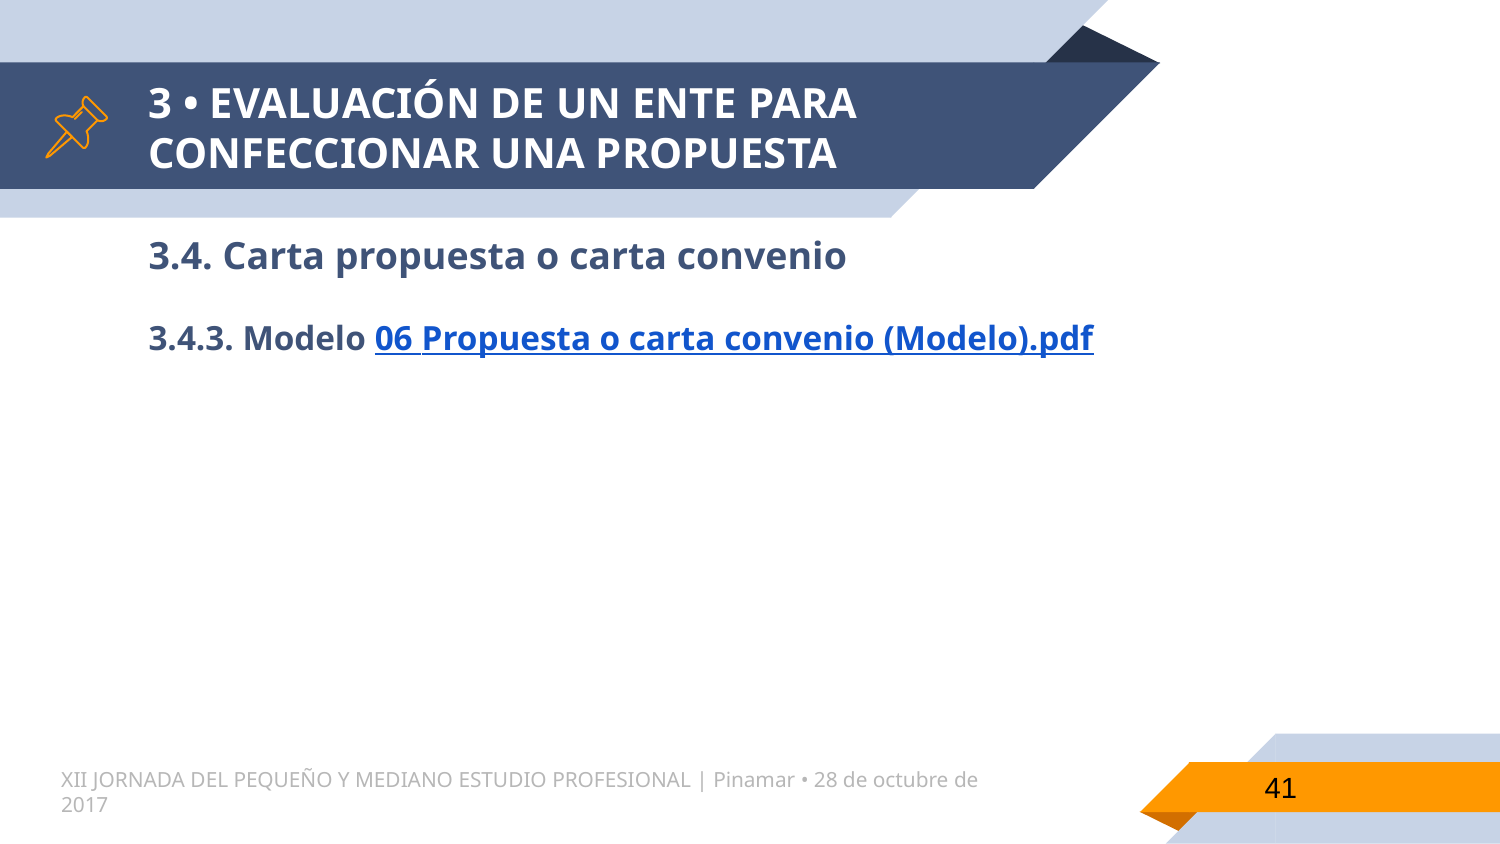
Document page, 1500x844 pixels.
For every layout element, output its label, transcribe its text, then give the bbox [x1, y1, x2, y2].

slide_number 41 [1249, 760, 1494, 813]
text_box 3.4. Carta propuesta o carta convenio 3.4.3. Modelo 06 Propuesta o carta convenio (Modelo).pdf [133, 217, 1158, 791]
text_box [46, 96, 108, 158]
title 3 • EVALUACIÓN DE UN ENTE PARA CONFECCIONAR UNA PROPUESTA [133, 64, 1101, 190]
